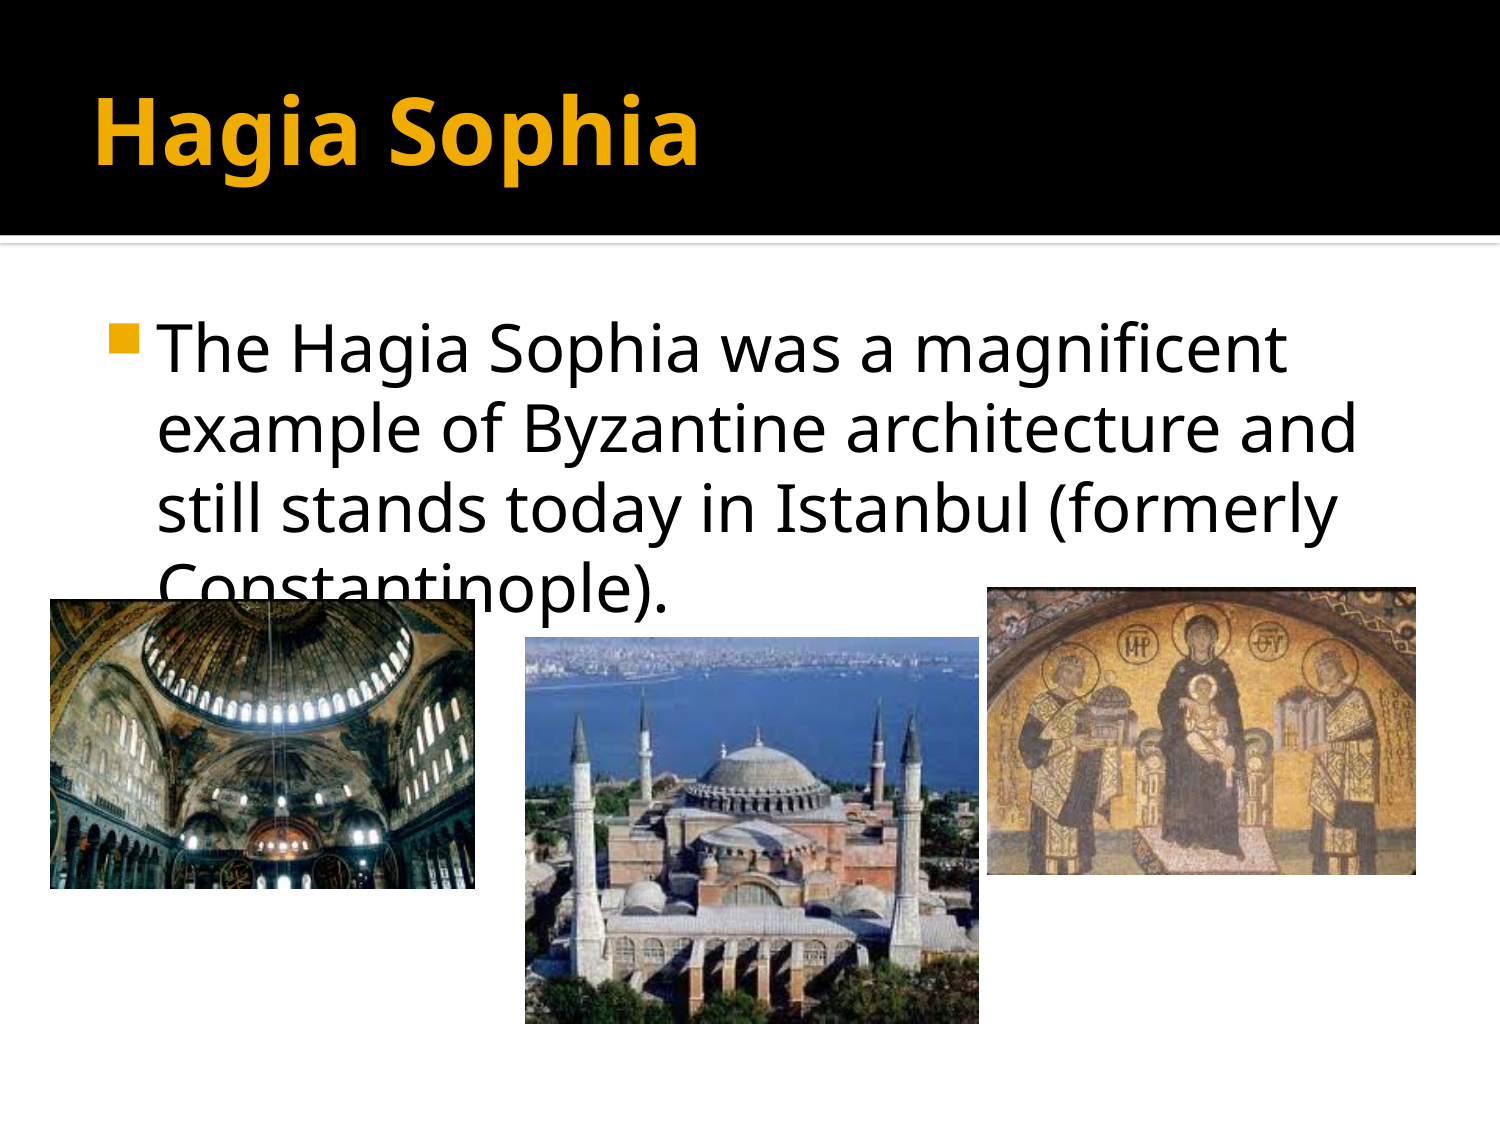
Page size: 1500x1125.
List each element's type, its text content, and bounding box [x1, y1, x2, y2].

title Hagia Sophia [75, 25, 1425, 231]
list The Hagia Sophia was a magnificent example of Byzantine architecture and still stands today in Istanbul (formerly Constantinople). [75, 291, 1425, 1050]
picture [524, 637, 979, 1024]
picture [49, 599, 476, 890]
picture [987, 587, 1416, 875]
